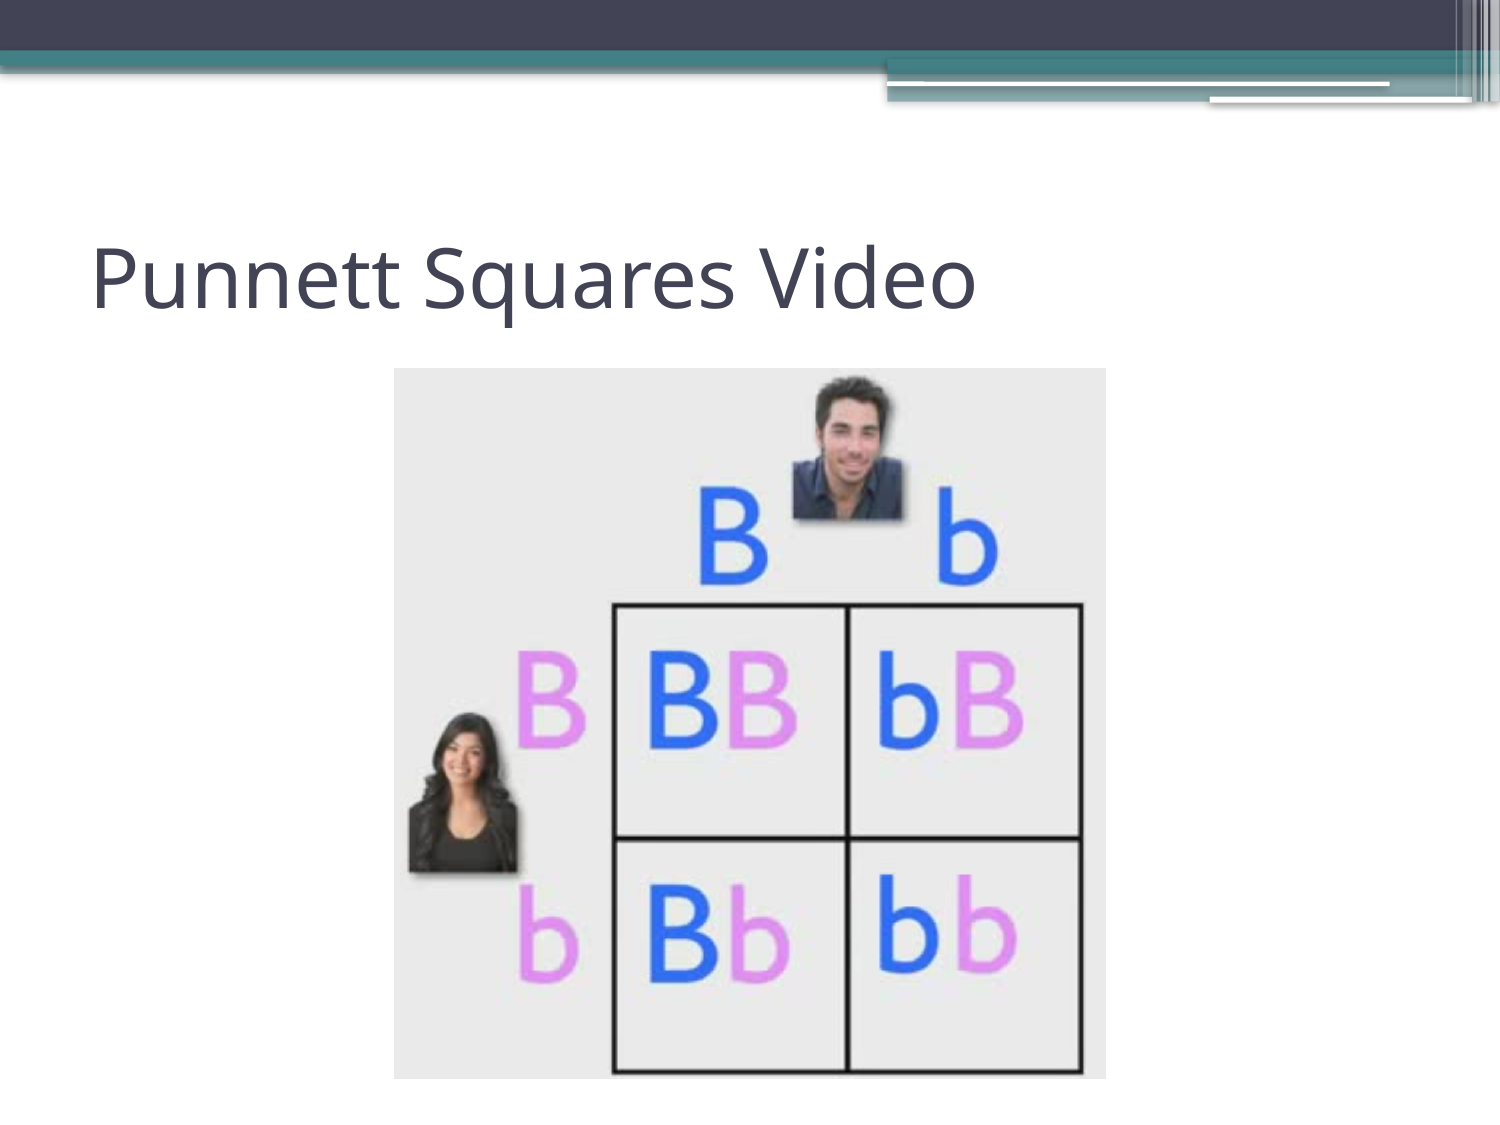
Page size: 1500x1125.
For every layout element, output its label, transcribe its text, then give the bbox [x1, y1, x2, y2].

title Punnett Squares Video [75, 187, 1425, 363]
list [394, 368, 1106, 1079]
